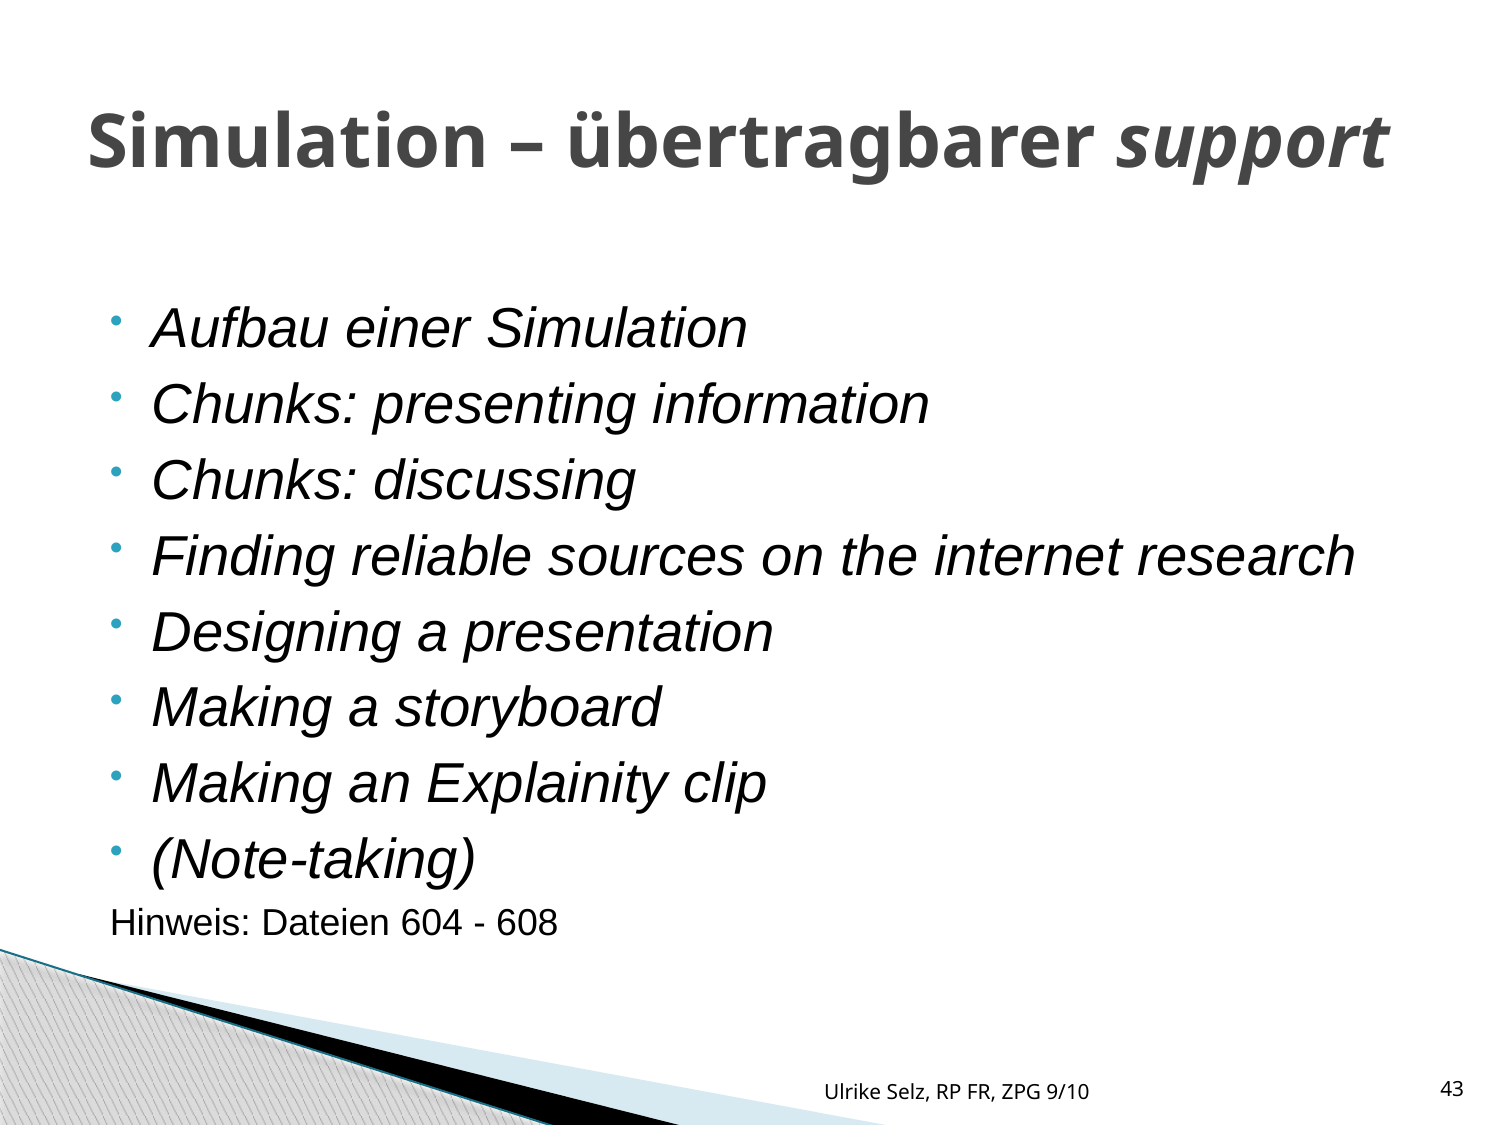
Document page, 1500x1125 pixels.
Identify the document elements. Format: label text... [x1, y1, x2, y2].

title Simulation – übertragbarer support [72, 43, 1423, 232]
text_box Ulrike Selz, RP FR, ZPG 9/10 [718, 1051, 1105, 1112]
slide_number 43 [1418, 1051, 1479, 1112]
list Aufbau einer Simulation Chunks: presenting information Chunks: discussing Finding reliable sources on the internet research Designing a presentation Making a storyboard Making an Explainity clip (Note-taking) Hinweis: Dateien 604 - 608 [76, 207, 1428, 953]
